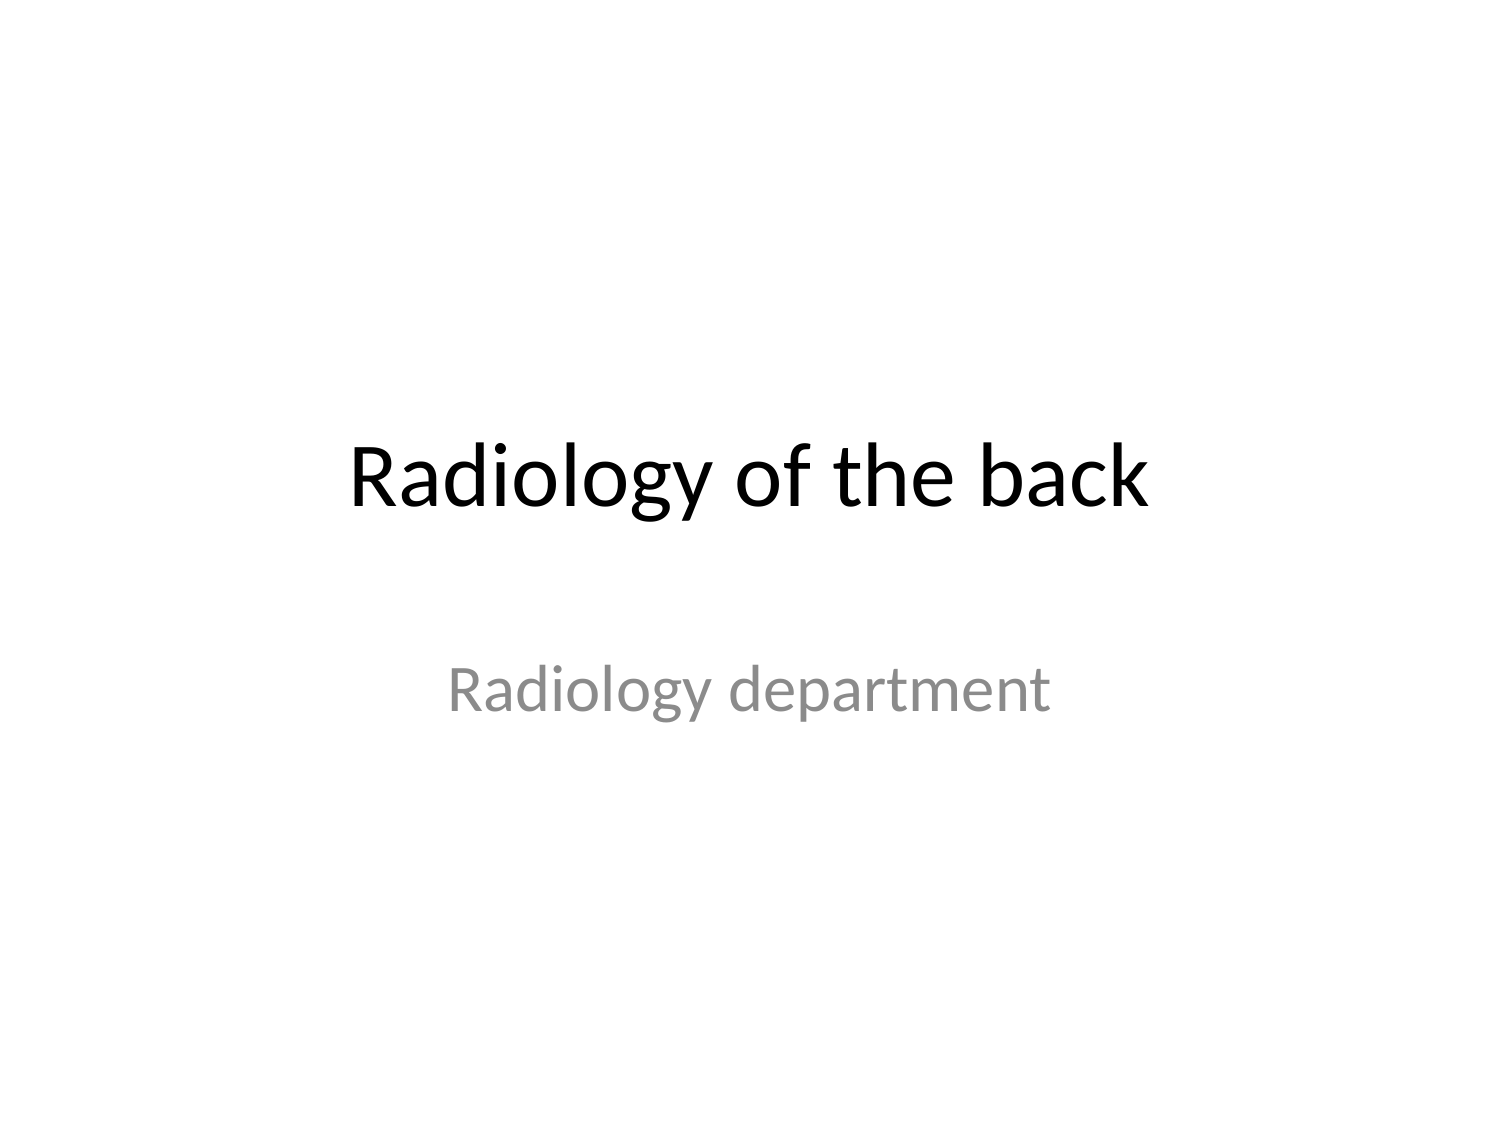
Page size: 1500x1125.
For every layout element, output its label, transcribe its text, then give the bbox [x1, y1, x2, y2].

subtitle Radiology department [225, 637, 1275, 925]
title Radiology of the back [112, 349, 1388, 591]
